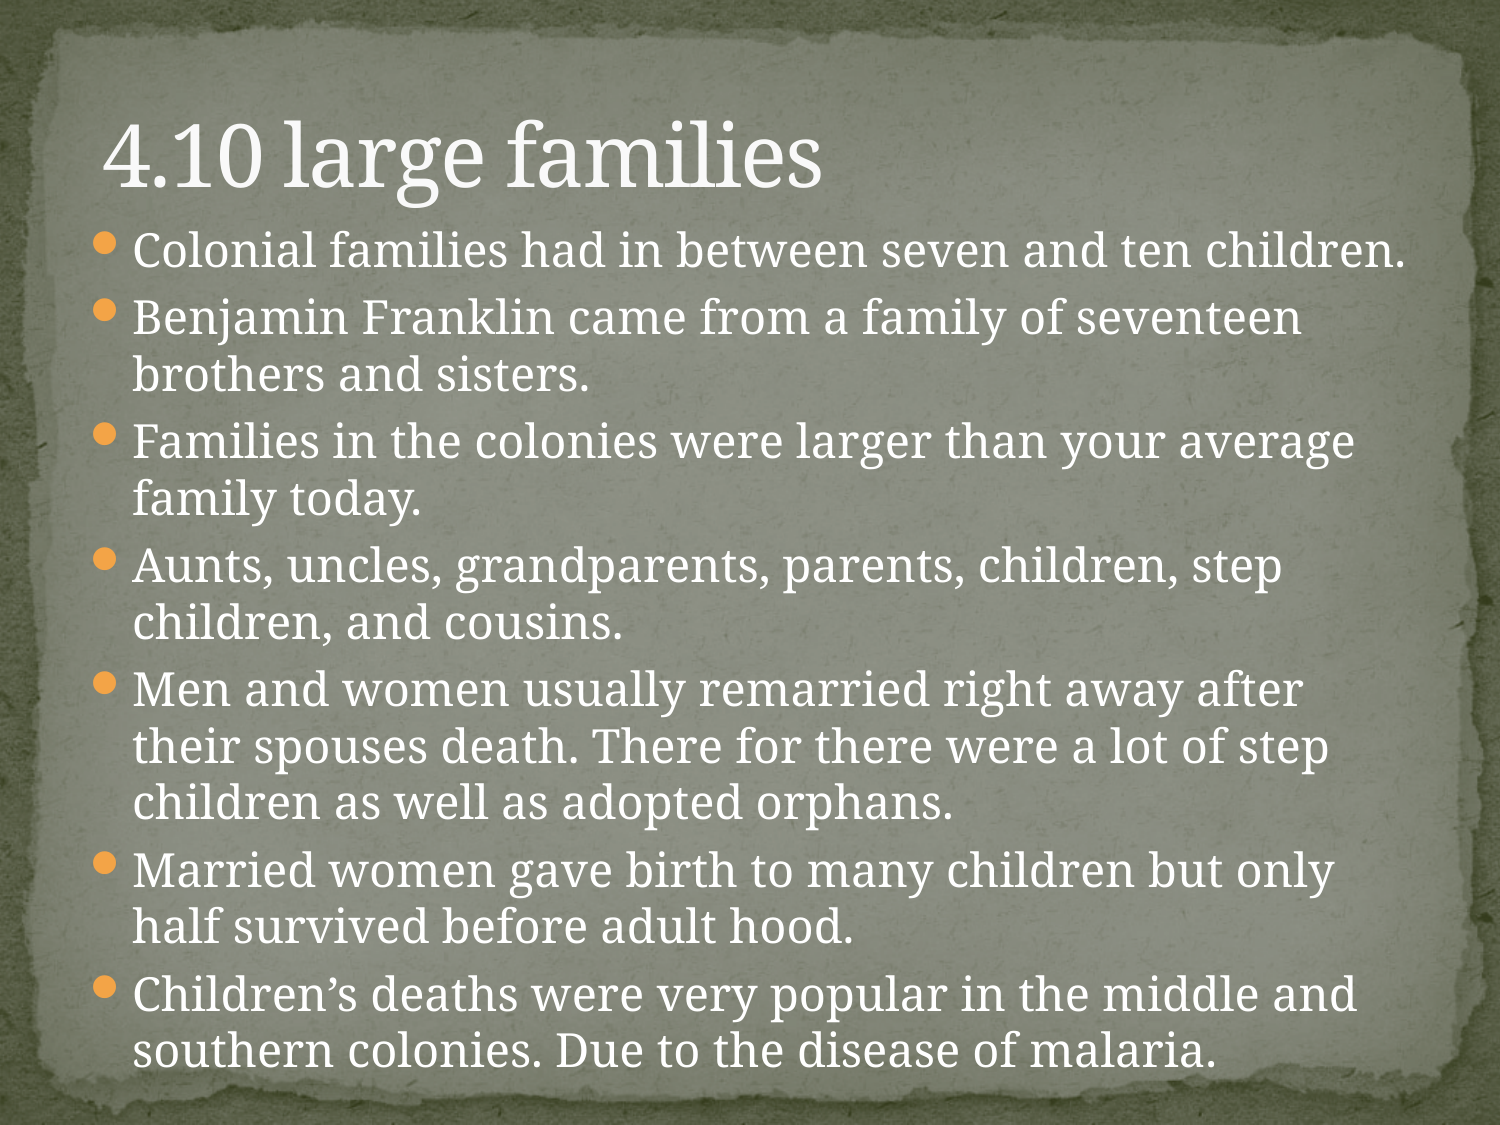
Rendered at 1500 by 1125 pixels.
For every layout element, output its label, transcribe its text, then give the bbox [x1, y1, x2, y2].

list Colonial families had in between seven and ten children. Benjamin Franklin came from a family of seventeen brothers and sisters. Families in the colonies were larger than your average family today. Aunts, uncles, grandparents, parents, children, step children, and cousins. Men and women usually remarried right away after their spouses death. There for there were a lot of step children as well as adopted orphans. Married women gave birth to many children but only half survived before adult hood. Children’s deaths were very popular in the middle and southern colonies. Due to the disease of malaria. [75, 212, 1425, 1088]
title 4.10 large families [87, 24, 1425, 213]
